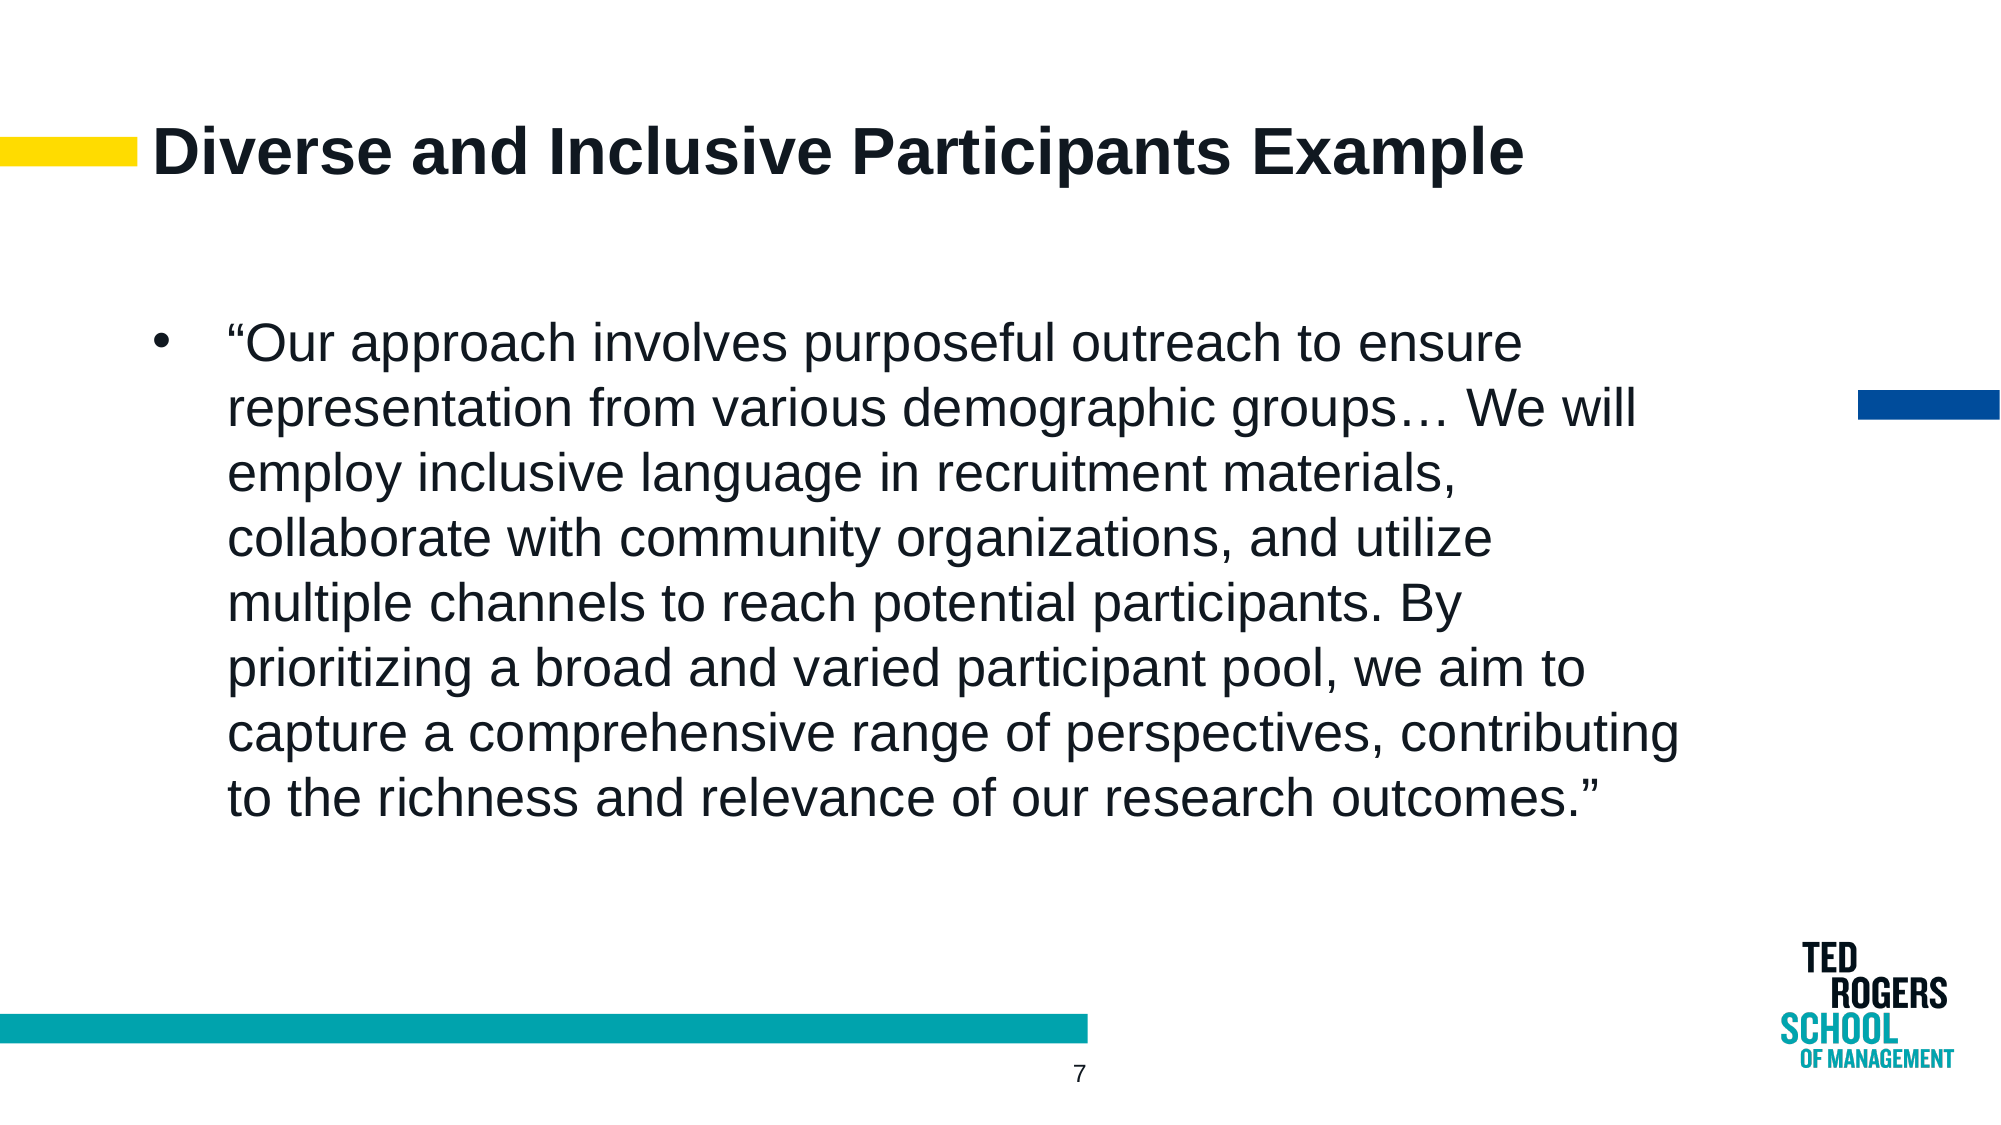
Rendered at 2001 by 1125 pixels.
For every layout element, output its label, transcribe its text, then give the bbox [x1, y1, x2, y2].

slide_number ‹#› [818, 1042, 1102, 1103]
title Diverse and Inclusive Participants Example [137, 44, 1700, 262]
picture [1730, 893, 2001, 1125]
list “Our approach involves purposeful outreach to ensure representation from various demographic groups… We will employ inclusive language in recruitment materials, collaborate with community organizations, and utilize multiple channels to reach potential participants. By prioritizing a broad and varied participant pool, we aim to capture a comprehensive range of perspectives, contributing to the richness and relevance of our research outcomes.” [137, 299, 1700, 900]
